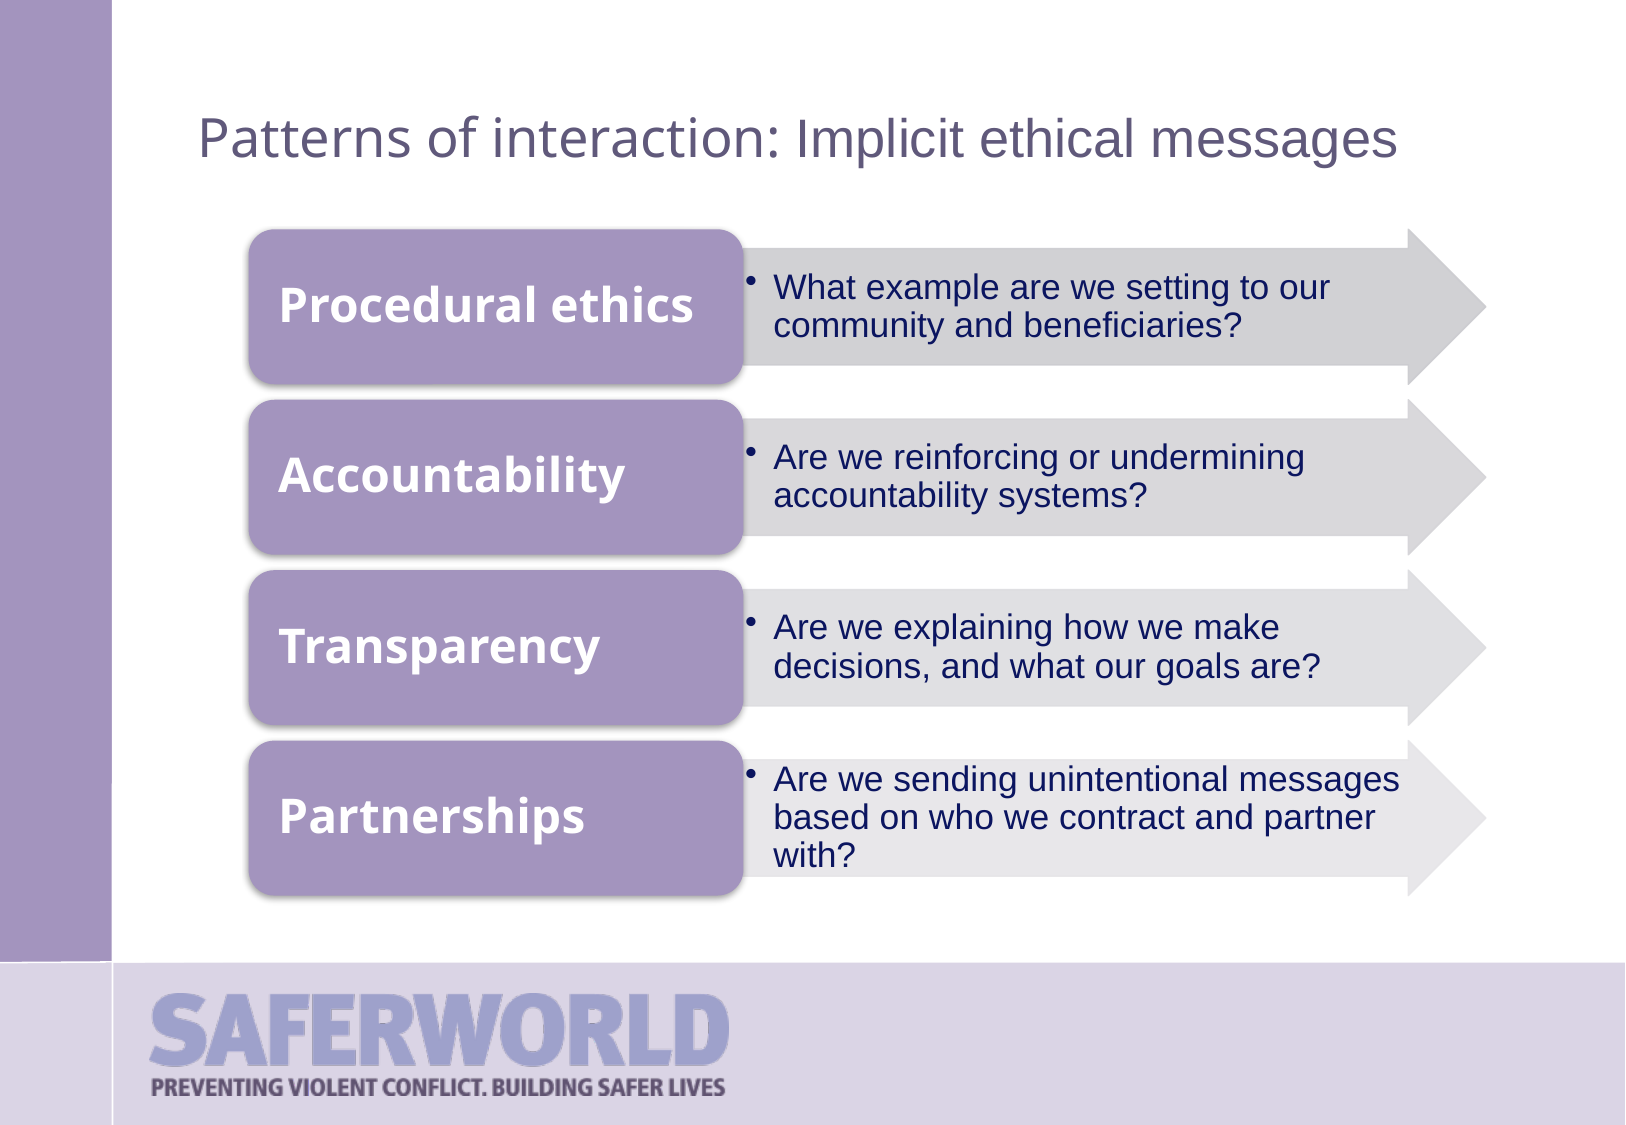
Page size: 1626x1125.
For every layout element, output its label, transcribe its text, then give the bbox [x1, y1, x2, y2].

picture [149, 993, 729, 1096]
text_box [248, 228, 1486, 897]
title Patterns of interaction: Implicit ethical messages [197, 30, 1570, 169]
